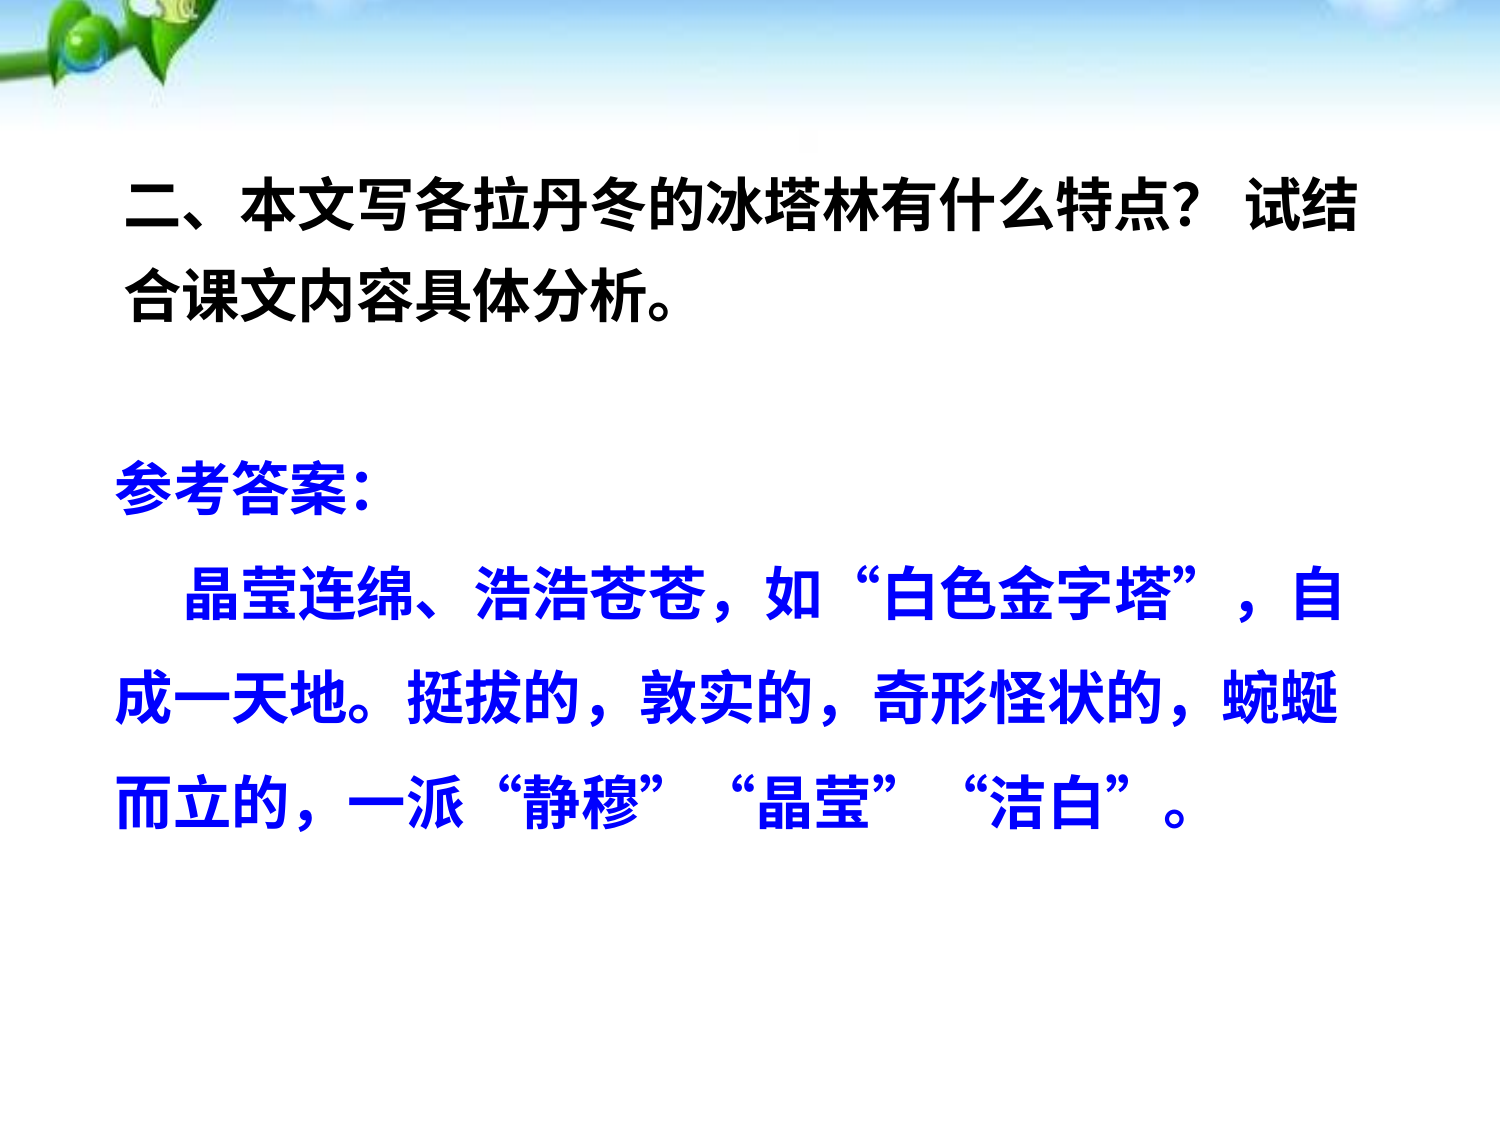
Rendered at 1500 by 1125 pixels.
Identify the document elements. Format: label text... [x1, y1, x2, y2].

picture [0, 0, 1500, 1125]
text_box 二、本文写各拉丹冬的冰塔林有什么特点？ 试结合课文内容具体分析。 [108, 140, 1408, 337]
text_box 参考答案： 晶莹连绵、浩浩苍苍，如“白色金字塔”，自成一天地。挺拔的，敦实的，奇形怪状的，蜿蜒而立的，一派“静穆”“晶莹”“洁白”。 [100, 409, 1408, 844]
